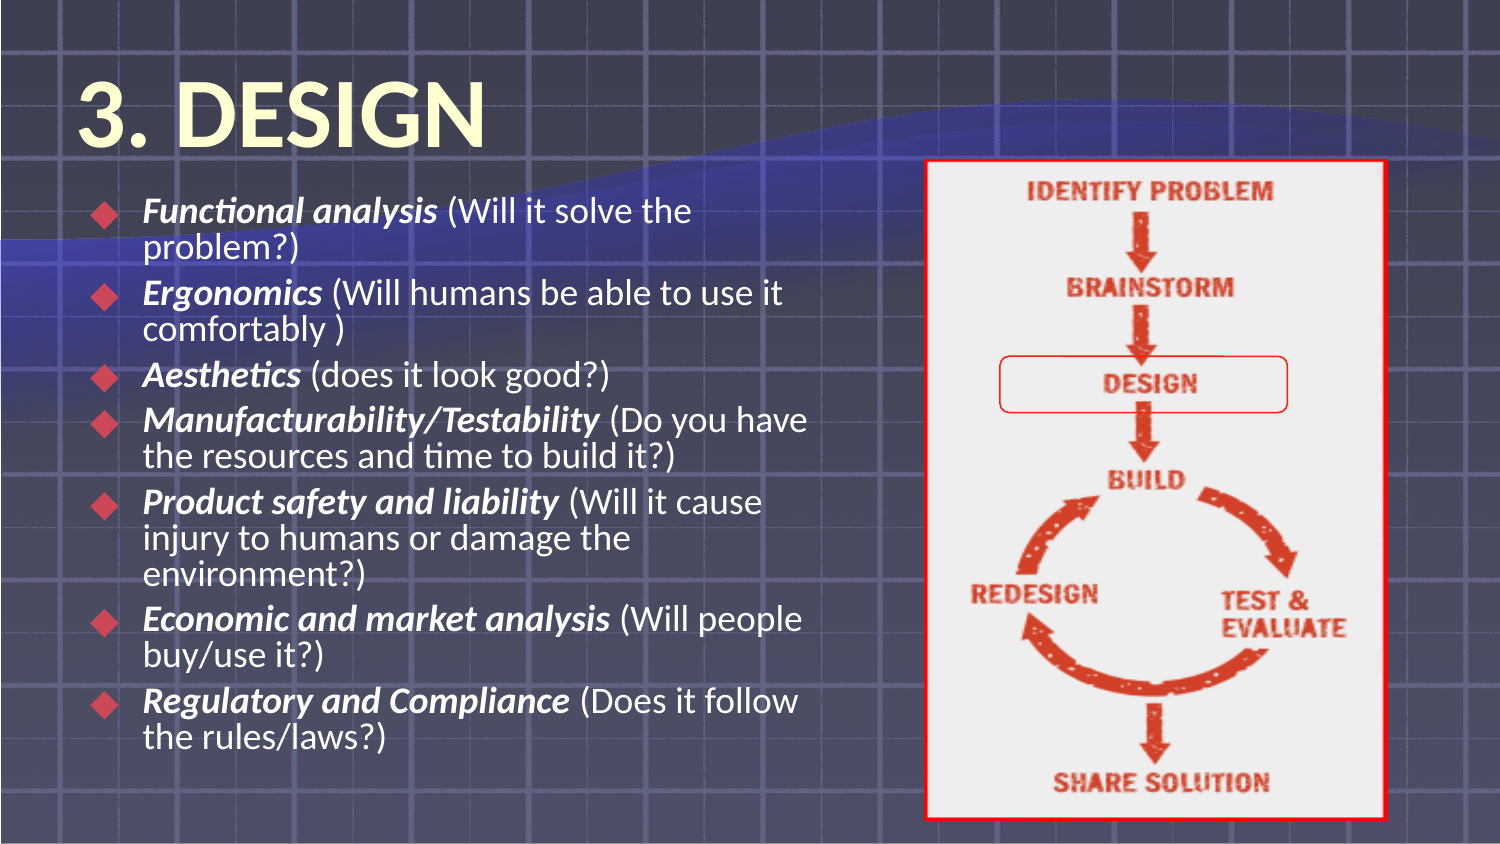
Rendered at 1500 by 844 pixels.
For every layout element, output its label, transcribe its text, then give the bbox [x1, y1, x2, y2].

list Functional analysis (Will it solve the problem?) Ergonomics (Will humans be able to use it comfortably ) Aesthetics (does it look good?) Manufacturability/Testability (Do you have the resources and time to build it?) Product safety and liability (Will it cause injury to humans or damage the environment?) Economic and market analysis (Will people buy/use it?) Regulatory and Compliance (Does it follow the rules/laws?) [75, 187, 825, 797]
title 3. DESIGN [75, 65, 1425, 169]
picture [0, 0, 1500, 844]
